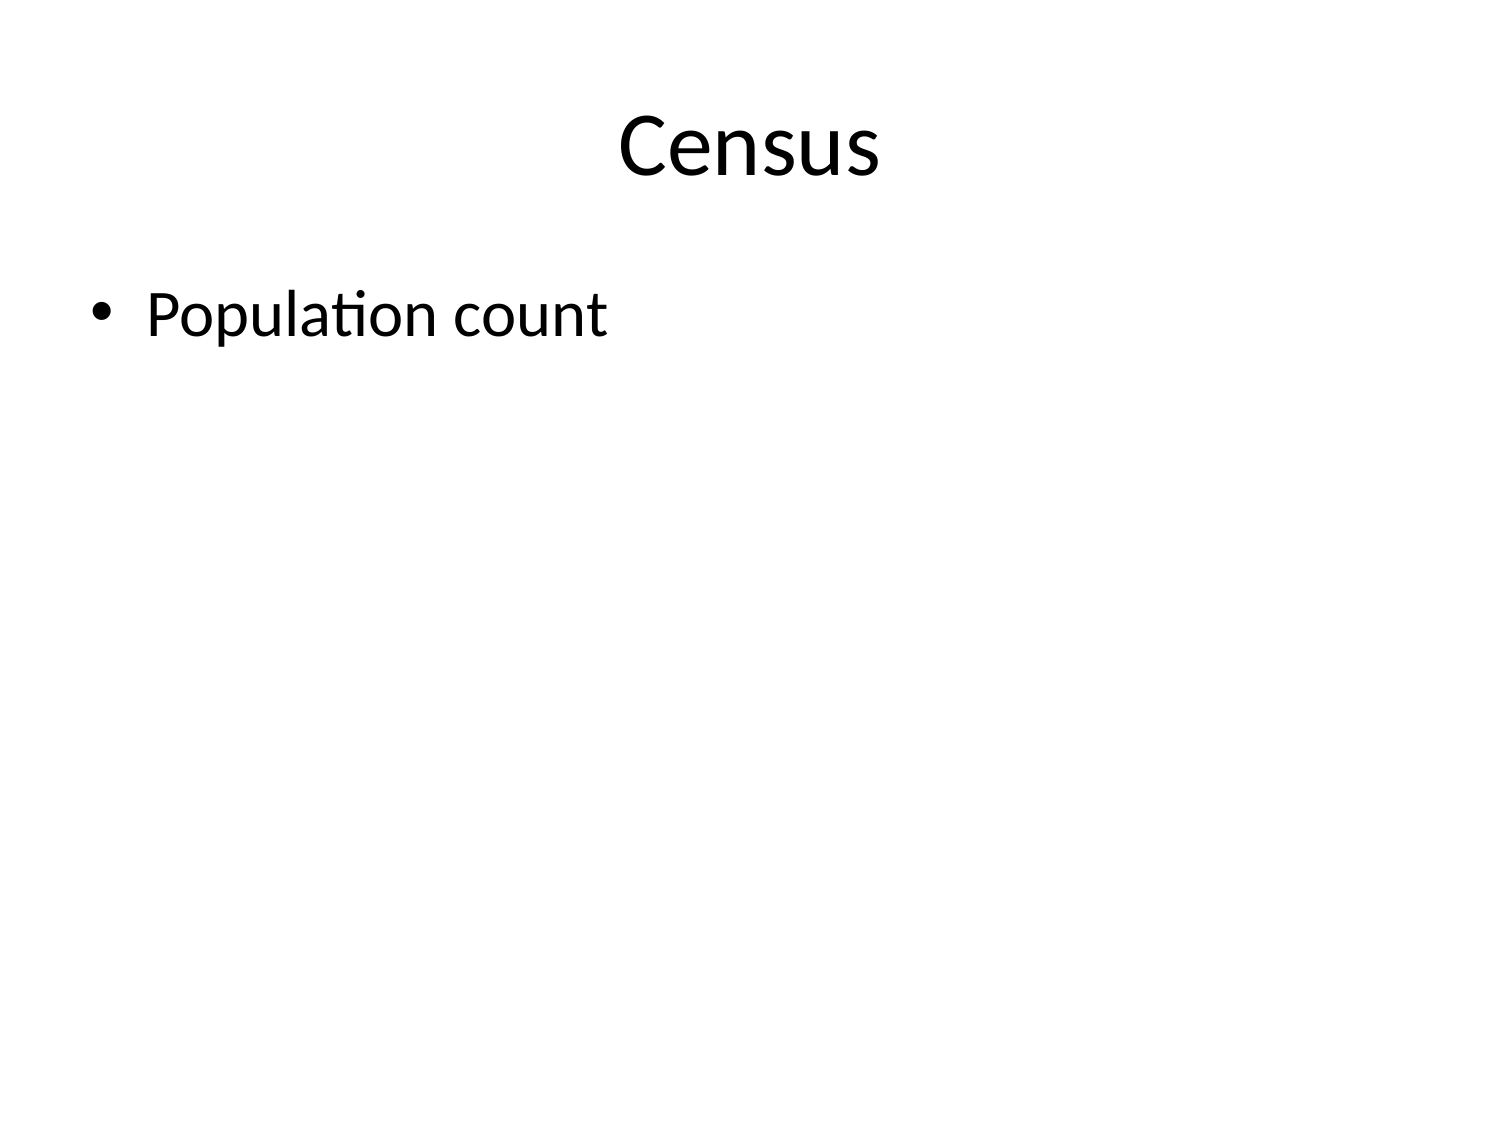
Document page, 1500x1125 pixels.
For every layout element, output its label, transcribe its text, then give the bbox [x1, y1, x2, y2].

list Population count [75, 262, 1425, 1005]
title Census [75, 45, 1425, 233]
